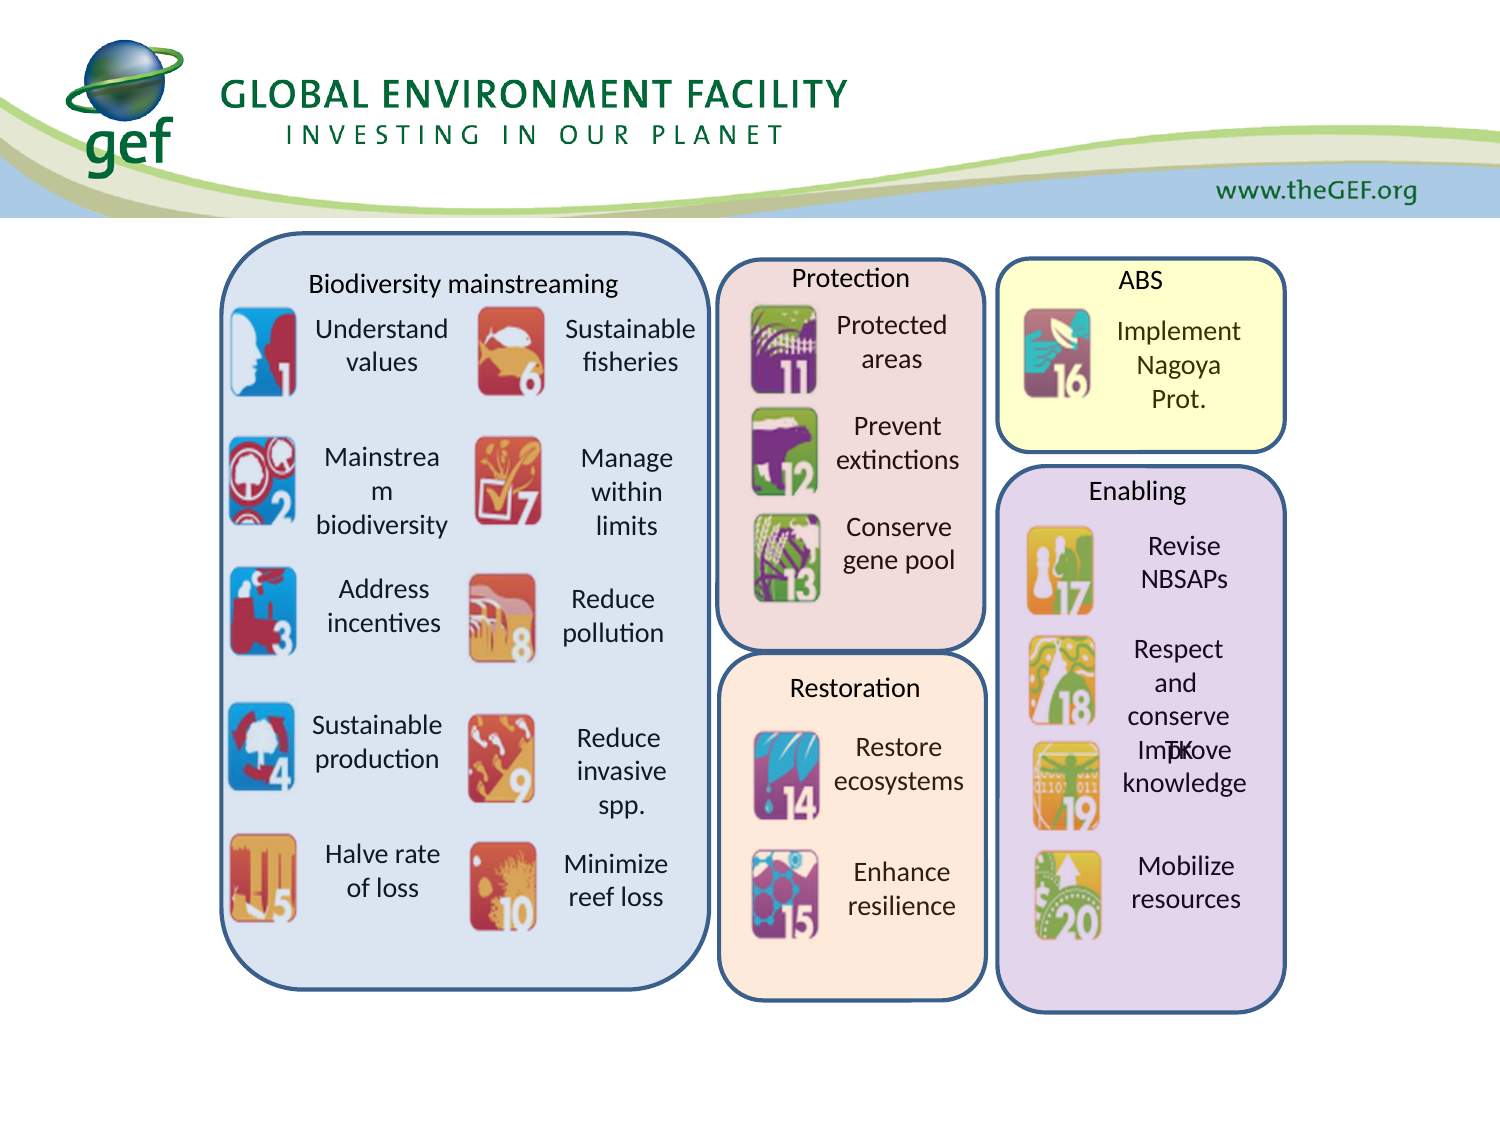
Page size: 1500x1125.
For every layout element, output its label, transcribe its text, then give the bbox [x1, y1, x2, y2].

picture [224, 303, 300, 403]
picture [0, 12, 1500, 218]
picture [747, 301, 822, 401]
picture [227, 562, 301, 661]
picture [226, 830, 301, 930]
text_box Biodiversity mainstreaming [227, 257, 700, 307]
text_box [717, 678, 989, 1003]
picture [746, 403, 823, 501]
text_box [715, 291, 987, 652]
picture [467, 837, 541, 934]
picture [472, 432, 545, 530]
picture [1026, 633, 1097, 728]
text_box [242, 231, 688, 257]
picture [226, 432, 300, 534]
text_box Enabling [1004, 465, 1272, 514]
picture [1030, 737, 1105, 838]
picture [466, 570, 539, 668]
picture [1020, 304, 1094, 402]
picture [747, 846, 821, 943]
picture [475, 302, 549, 400]
text_box [219, 272, 712, 992]
text_box Protection [717, 252, 985, 301]
picture [1024, 523, 1097, 620]
picture [749, 727, 824, 825]
text_box ABS [1007, 253, 1274, 303]
text_box [995, 264, 1287, 455]
text_box [995, 478, 1287, 1015]
picture [225, 698, 299, 796]
picture [751, 510, 823, 608]
picture [466, 710, 539, 808]
text_box Restoration [721, 661, 989, 711]
picture [1031, 848, 1104, 943]
text_box [734, 650, 971, 661]
